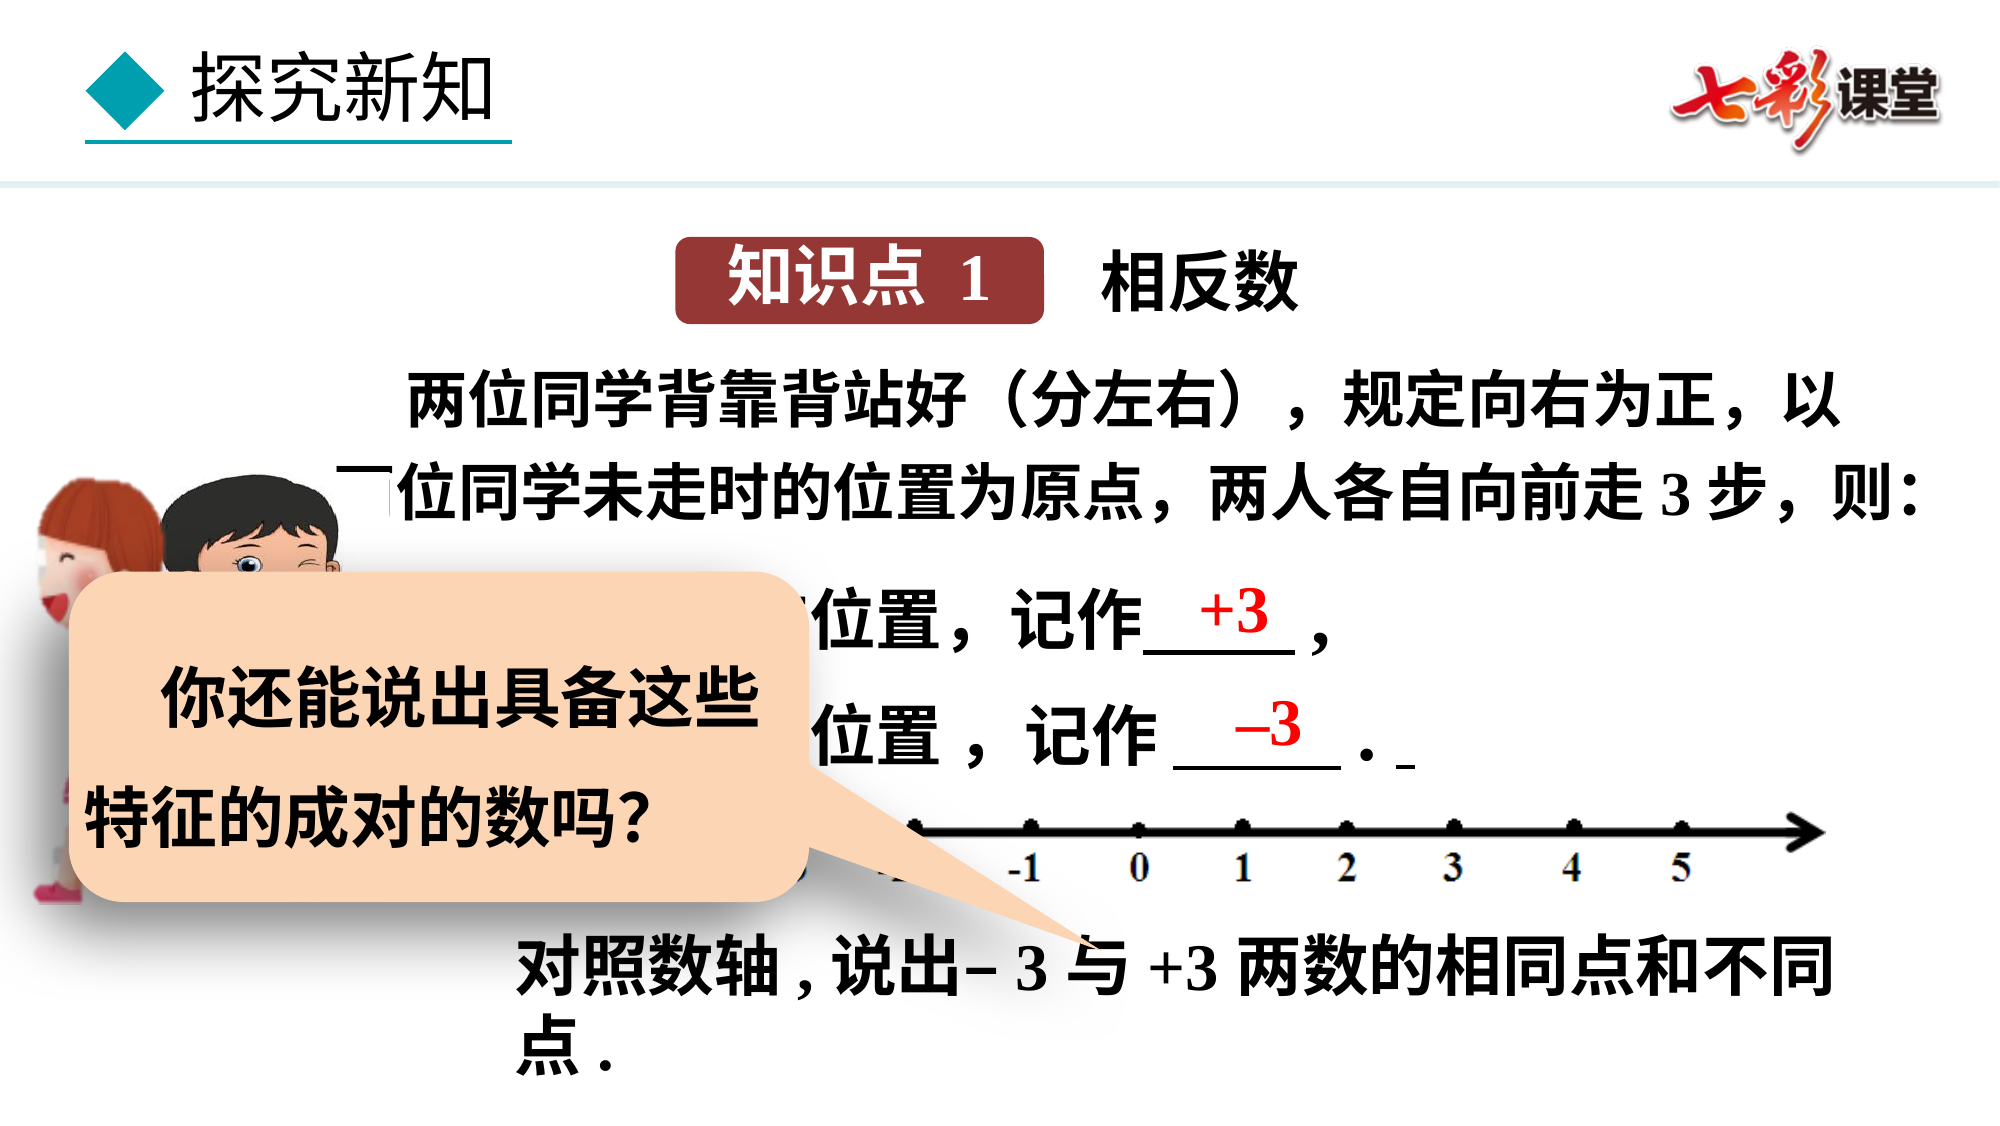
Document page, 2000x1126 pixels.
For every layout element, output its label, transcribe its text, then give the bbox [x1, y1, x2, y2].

text_box 右边同学所在位置，记作 , 左边同学所在位置 ，记作 . [394, 534, 1772, 802]
picture [27, 459, 390, 906]
picture [1666, 42, 1948, 157]
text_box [68, 571, 810, 903]
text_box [675, 236, 1045, 325]
text_box 对照数轴,说出–3与+3两数的相同点和不同点. [494, 913, 1892, 1094]
text_box +3 [1146, 555, 1322, 656]
text_box 两位同学背靠背站好（分左右），规定向右为正，以 两位同学未走时的位置为原点，两人各自向前走3步，则： [313, 330, 1955, 539]
text_box 相反数 [1080, 230, 1321, 330]
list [814, 803, 1827, 896]
text_box –3 [1216, 668, 1334, 769]
